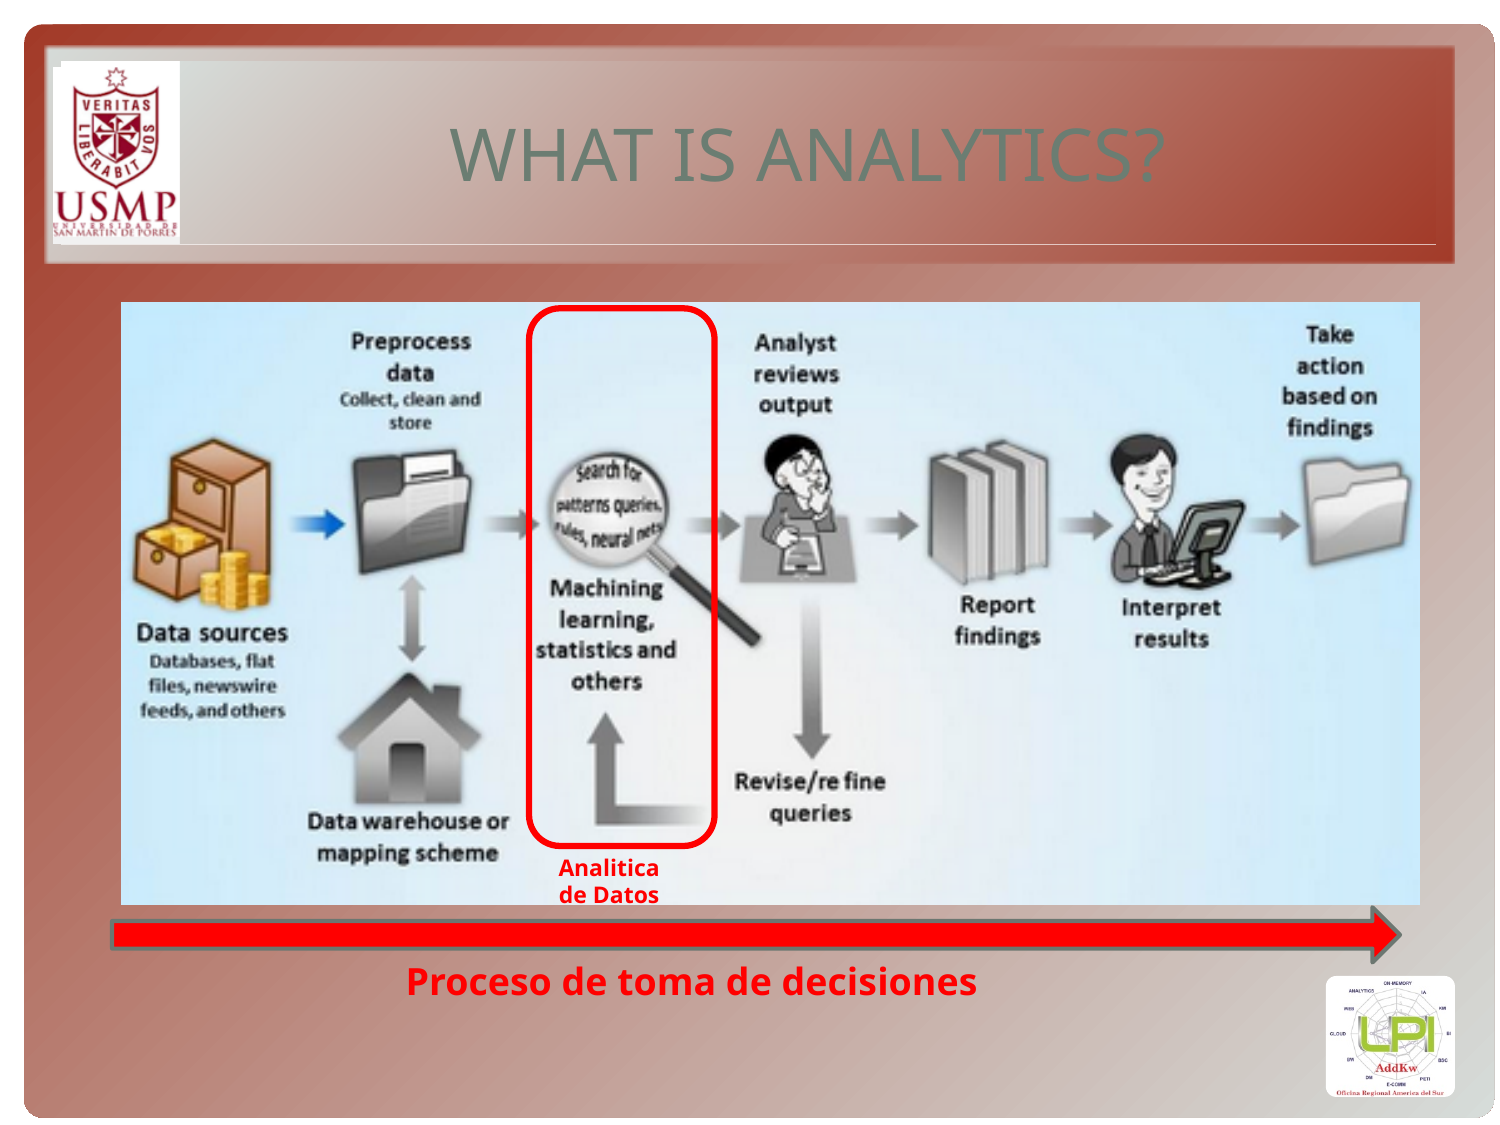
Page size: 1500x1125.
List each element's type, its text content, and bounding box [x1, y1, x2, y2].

text_box Proceso de toma de decisiones [326, 950, 1058, 1011]
picture [120, 302, 1421, 905]
title What is ANALYTICS? [179, 61, 1436, 244]
text_box [109, 905, 1403, 965]
picture [53, 67, 179, 244]
text_box Analitica de Datos [529, 905, 690, 916]
picture [1325, 975, 1455, 1097]
